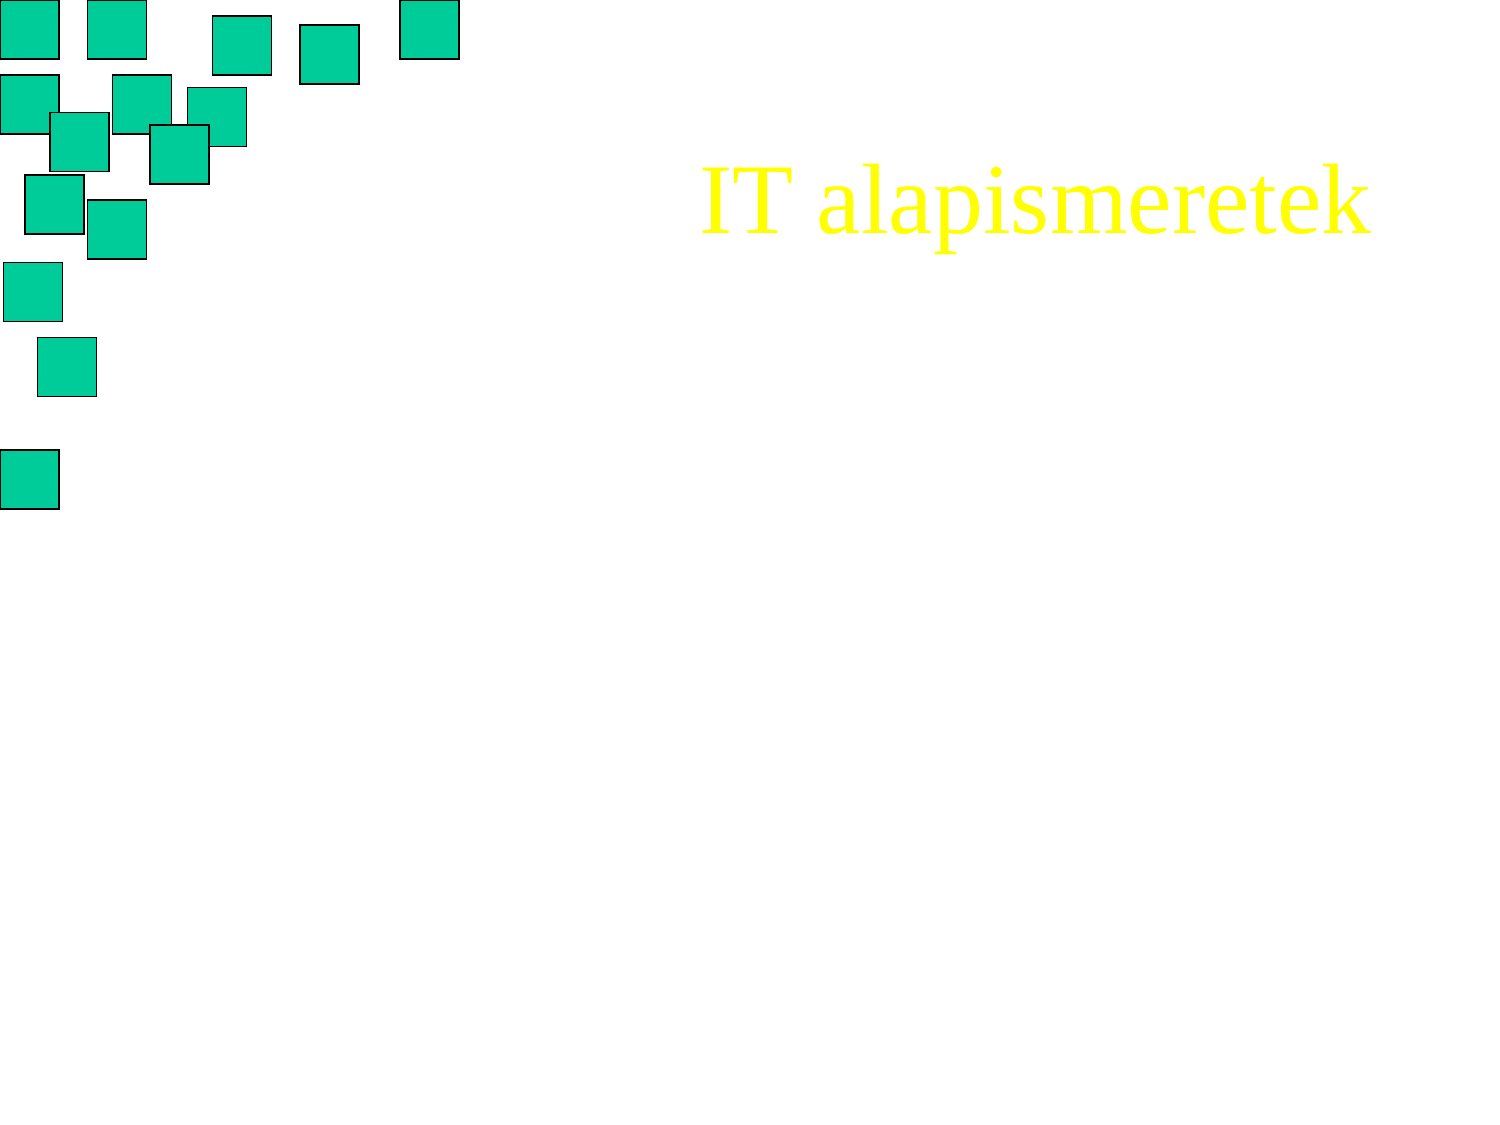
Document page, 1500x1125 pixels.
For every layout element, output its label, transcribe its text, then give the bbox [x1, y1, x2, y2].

title IT alapismeretek [112, 99, 1388, 288]
